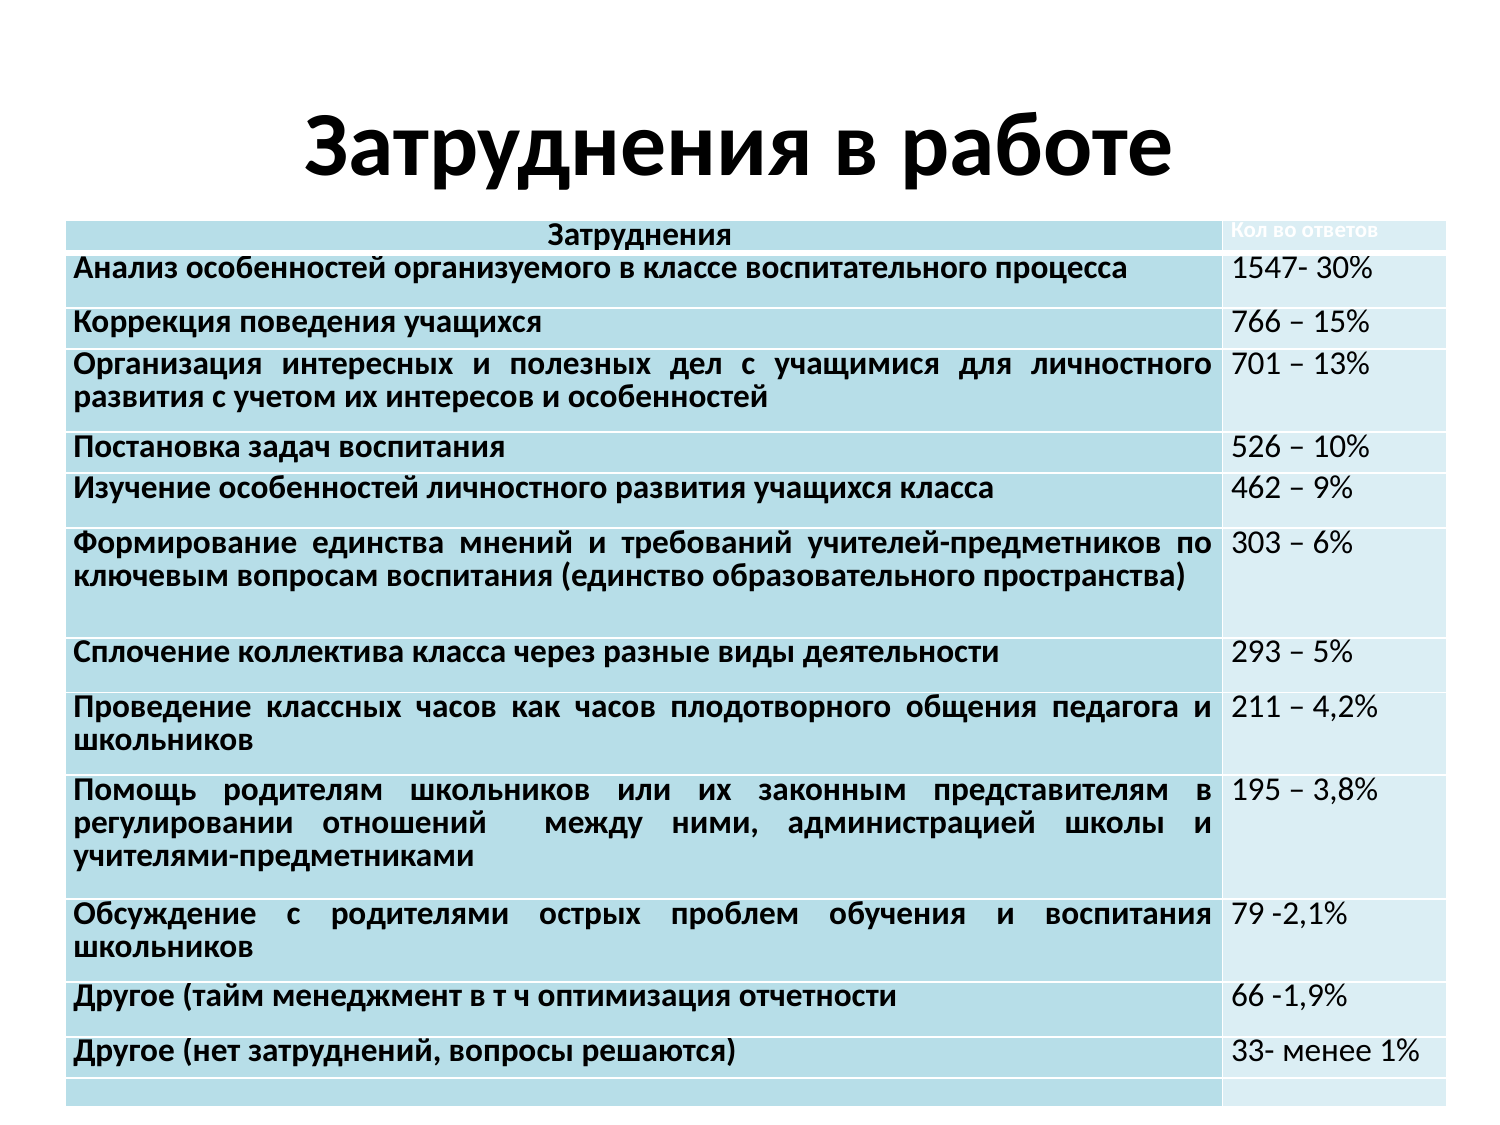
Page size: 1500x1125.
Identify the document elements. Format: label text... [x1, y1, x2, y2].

table_cell [1223, 1079, 1446, 1106]
table_cell Организация интересных и полезных дел с учащимися для личностного развития с учетом их интересов и особенностей [66, 350, 1222, 431]
table_cell Сплочение коллектива класса через разные виды деятельности [66, 639, 1222, 692]
table_cell Постановка задач воспитания [66, 433, 1222, 472]
table_cell 211 – 4,2% [1223, 693, 1446, 774]
table_cell Формирование единства мнений и требований учителей-предметников по ключевым вопросам воспитания (единство образовательного пространства) [66, 529, 1222, 637]
table_cell 701 – 13% [1223, 350, 1446, 431]
table_cell 195 – 3,8% [1223, 776, 1446, 898]
table_header Затруднения [66, 221, 1222, 250]
table_cell Другое (нет затруднений, вопросы решаются) [66, 1038, 1222, 1077]
table_cell Проведение классных часов как часов плодотворного общения педагога и школьников [66, 693, 1222, 774]
table_cell Коррекция поведения учащихся [66, 309, 1222, 348]
table_cell 303 – 6% [1223, 529, 1446, 637]
table_header Кол во ответов [1223, 221, 1446, 250]
table_cell 33- менее 1% [1223, 1038, 1446, 1077]
table_cell Обсуждение с родителями острых проблем обучения и воспитания школьников [66, 900, 1222, 981]
title Затруднения в работе [75, 45, 1425, 219]
table_cell 293 – 5% [1223, 639, 1446, 692]
table_cell 526 – 10% [1223, 433, 1446, 472]
table_cell 66 -1,9% [1223, 983, 1446, 1036]
table_cell 462 – 9% [1223, 474, 1446, 527]
table_cell Изучение особенностей личностного развития учащихся класса [66, 474, 1222, 527]
table_cell 766 – 15% [1223, 309, 1446, 348]
table_cell 1547- 30% [1223, 256, 1446, 307]
table_cell Анализ особенностей организуемого в классе воспитательного процесса [66, 256, 1222, 307]
table_cell Помощь родителям школьников или их законным представителям в регулировании отношений между ними, администрацией школы и учителями-предметниками [66, 776, 1222, 898]
table_cell Другое (тайм менеджмент в т ч оптимизация отчетности [66, 983, 1222, 1036]
table_cell [66, 1079, 1222, 1106]
table_cell 79 -2,1% [1223, 900, 1446, 981]
